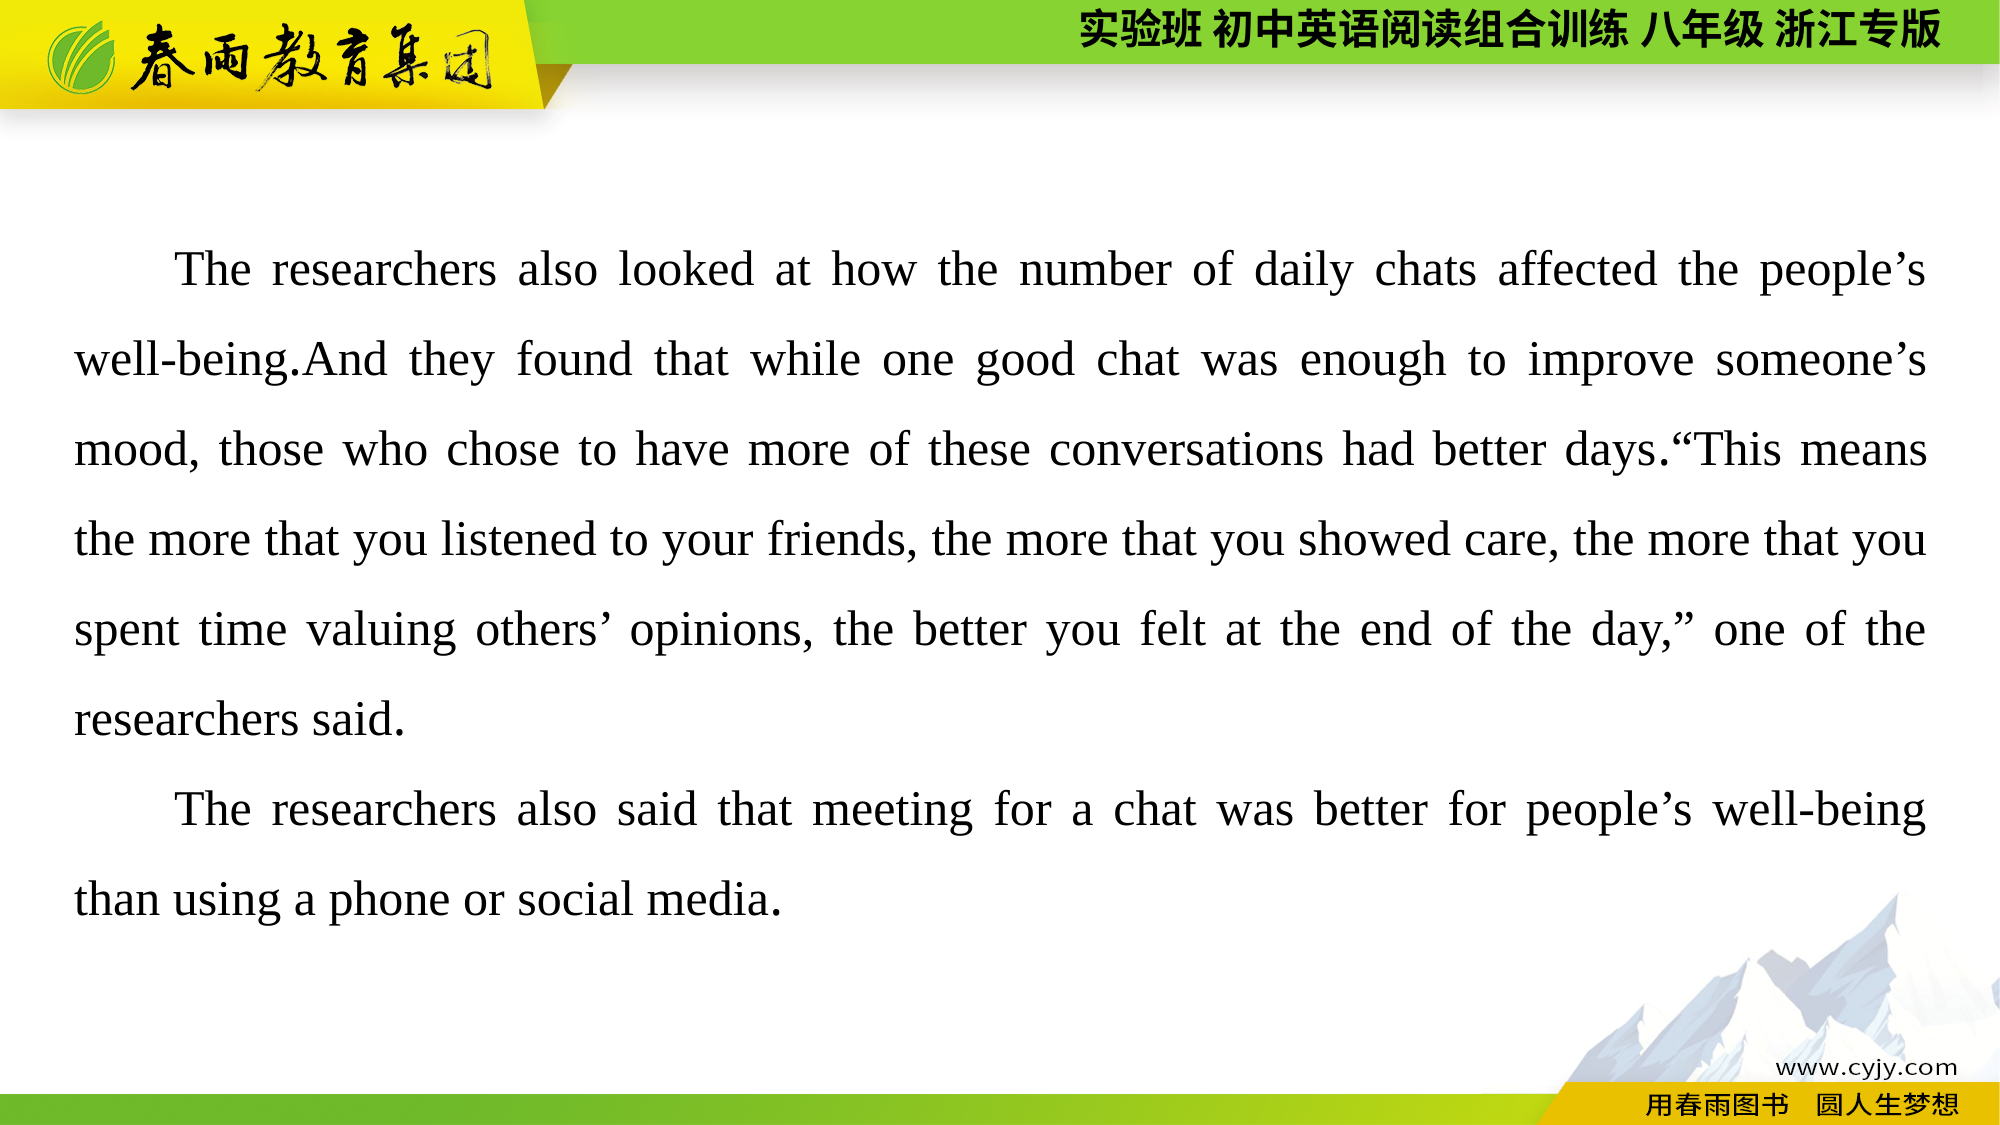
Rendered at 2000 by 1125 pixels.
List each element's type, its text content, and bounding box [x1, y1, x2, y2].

picture [0, 0, 2000, 1125]
list The researchers also looked at how the number of daily chats affected the people’s well-being.And they found that while one good chat was enough to improve someone’s mood, those who chose to have more of these conversations had better days.“This means the more that you listened to your friends, the more that you showed care, the more that you spent time valuing others’ opinions, the better you felt at the end of the day,” one of the researchers said. The researchers also said that meeting for a chat was better for people’s well-being than using a phone or social media. [59, 198, 1944, 929]
